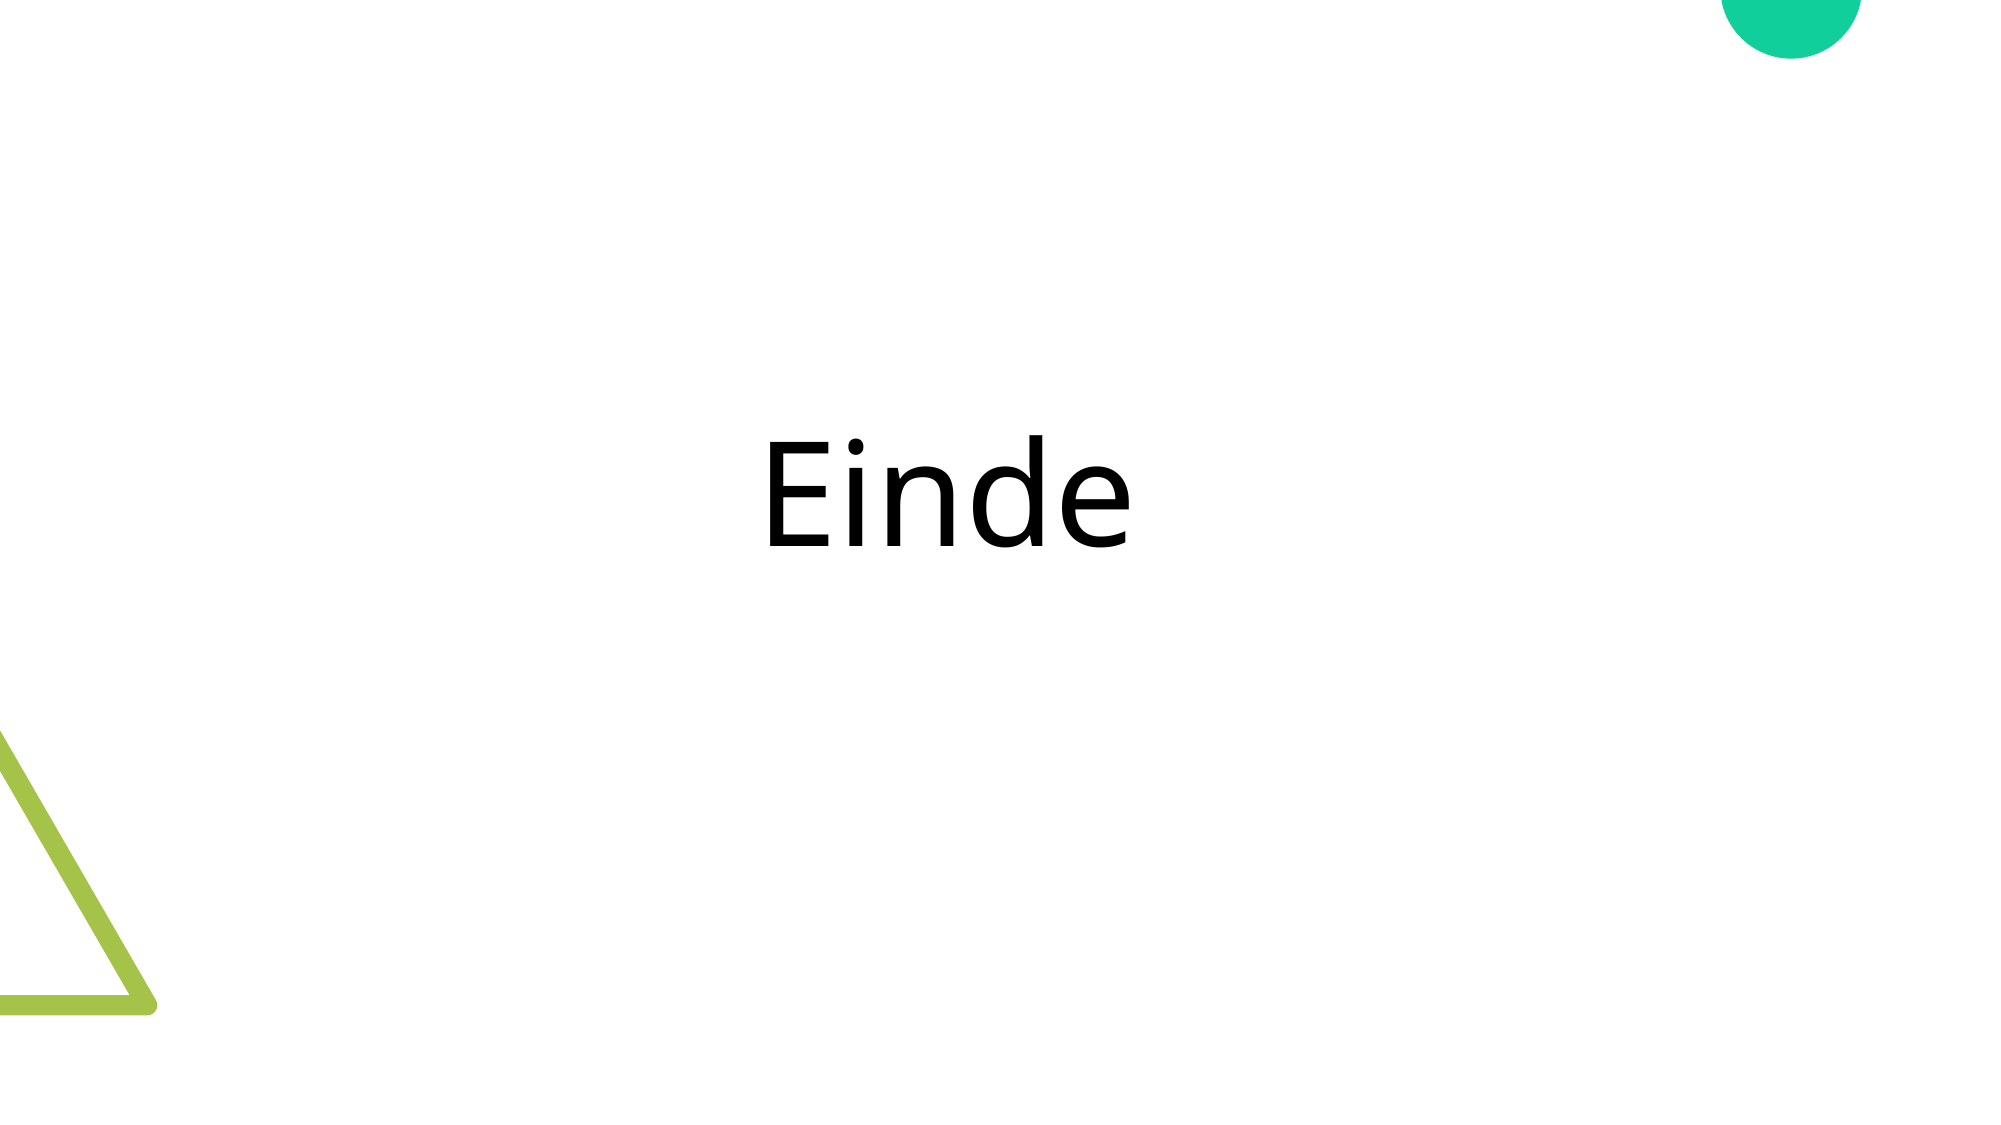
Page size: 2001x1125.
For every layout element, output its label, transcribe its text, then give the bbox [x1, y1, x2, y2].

text_box Einde [741, 392, 2000, 583]
